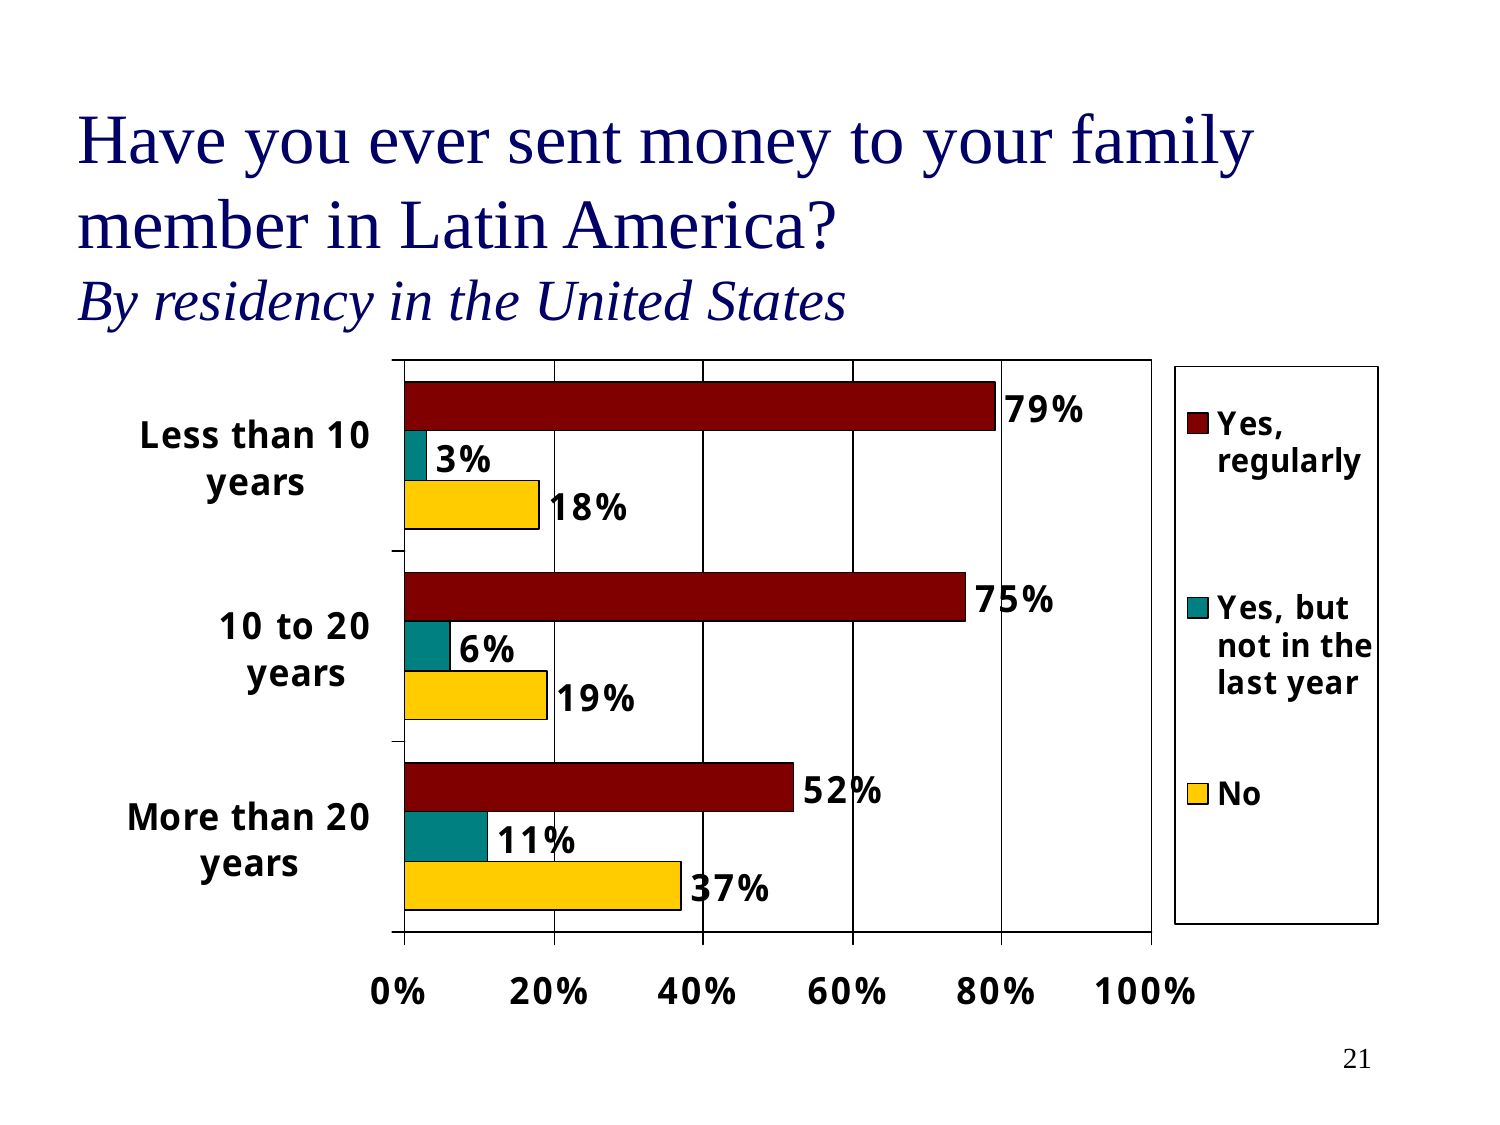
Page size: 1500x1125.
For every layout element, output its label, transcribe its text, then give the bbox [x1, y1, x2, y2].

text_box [112, 351, 1388, 1028]
slide_number 21 [1074, 1033, 1388, 1108]
title Have you ever sent money to your family member in Latin America? By residency in the United States [62, 74, 1438, 351]
